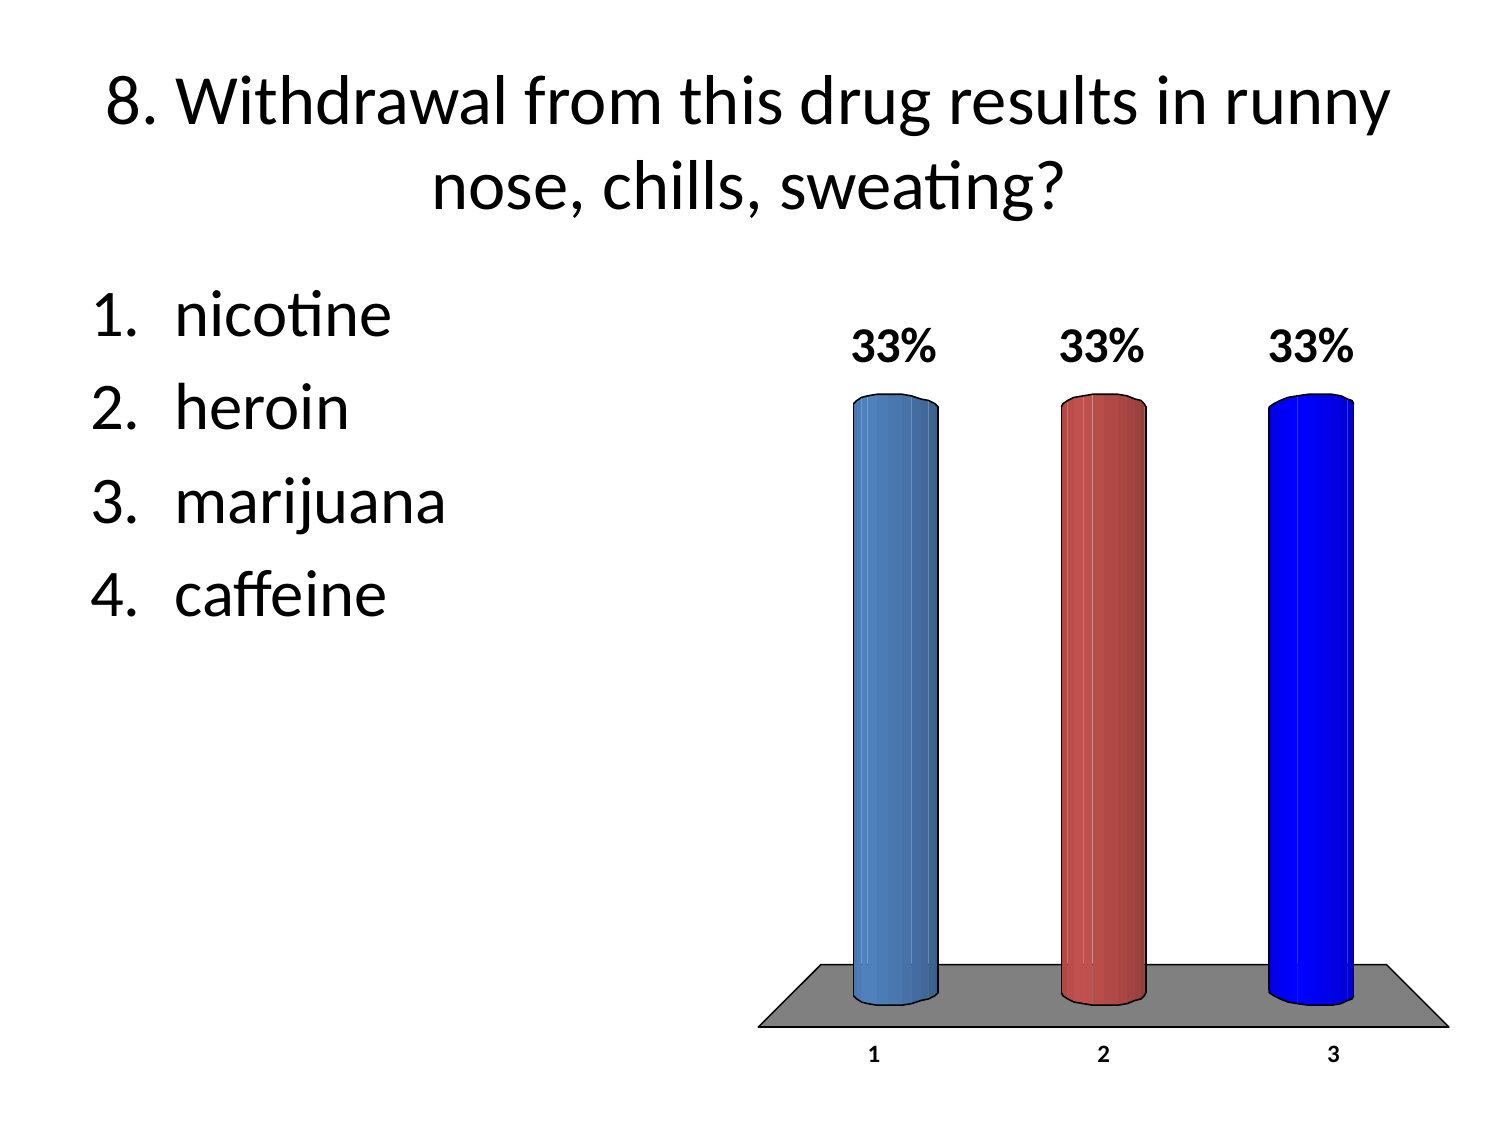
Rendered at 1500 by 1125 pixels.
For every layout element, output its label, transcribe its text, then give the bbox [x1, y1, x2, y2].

list nicotine heroin marijuana caffeine [75, 262, 750, 1005]
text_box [739, 270, 1490, 1115]
title 8. Withdrawal from this drug results in runny nose, chills, sweating? [75, 45, 1425, 233]
